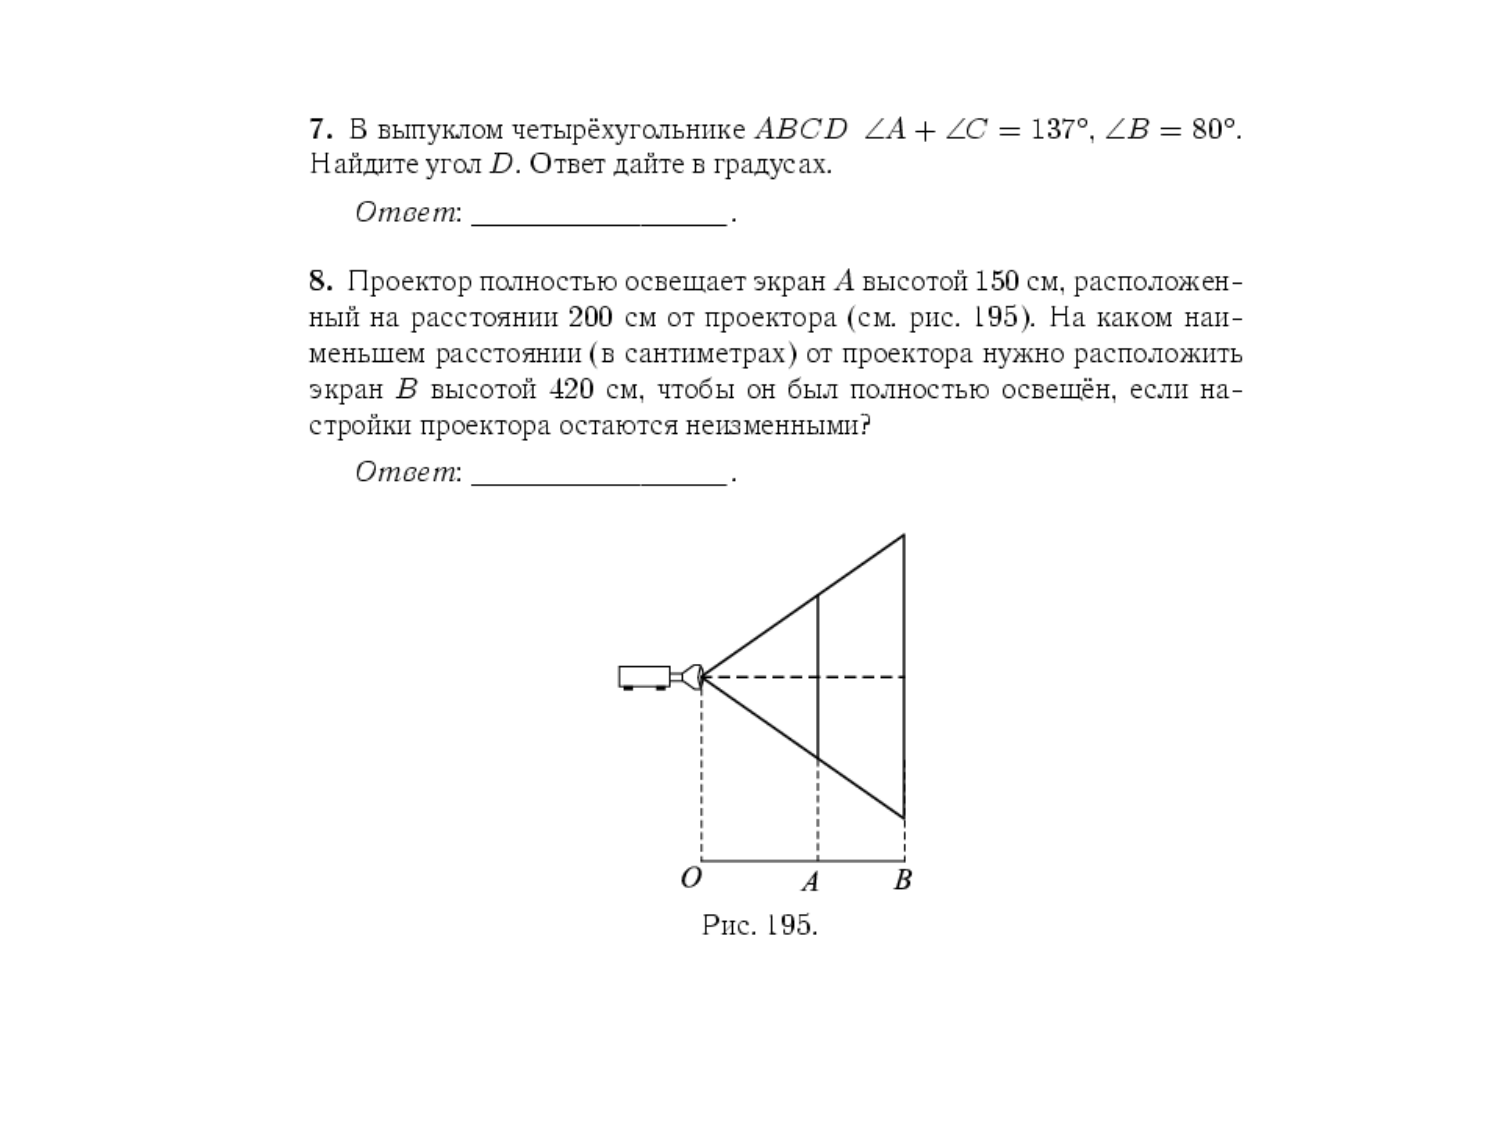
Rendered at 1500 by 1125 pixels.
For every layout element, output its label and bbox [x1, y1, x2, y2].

picture [461, 526, 1039, 950]
picture [300, 105, 1247, 494]
